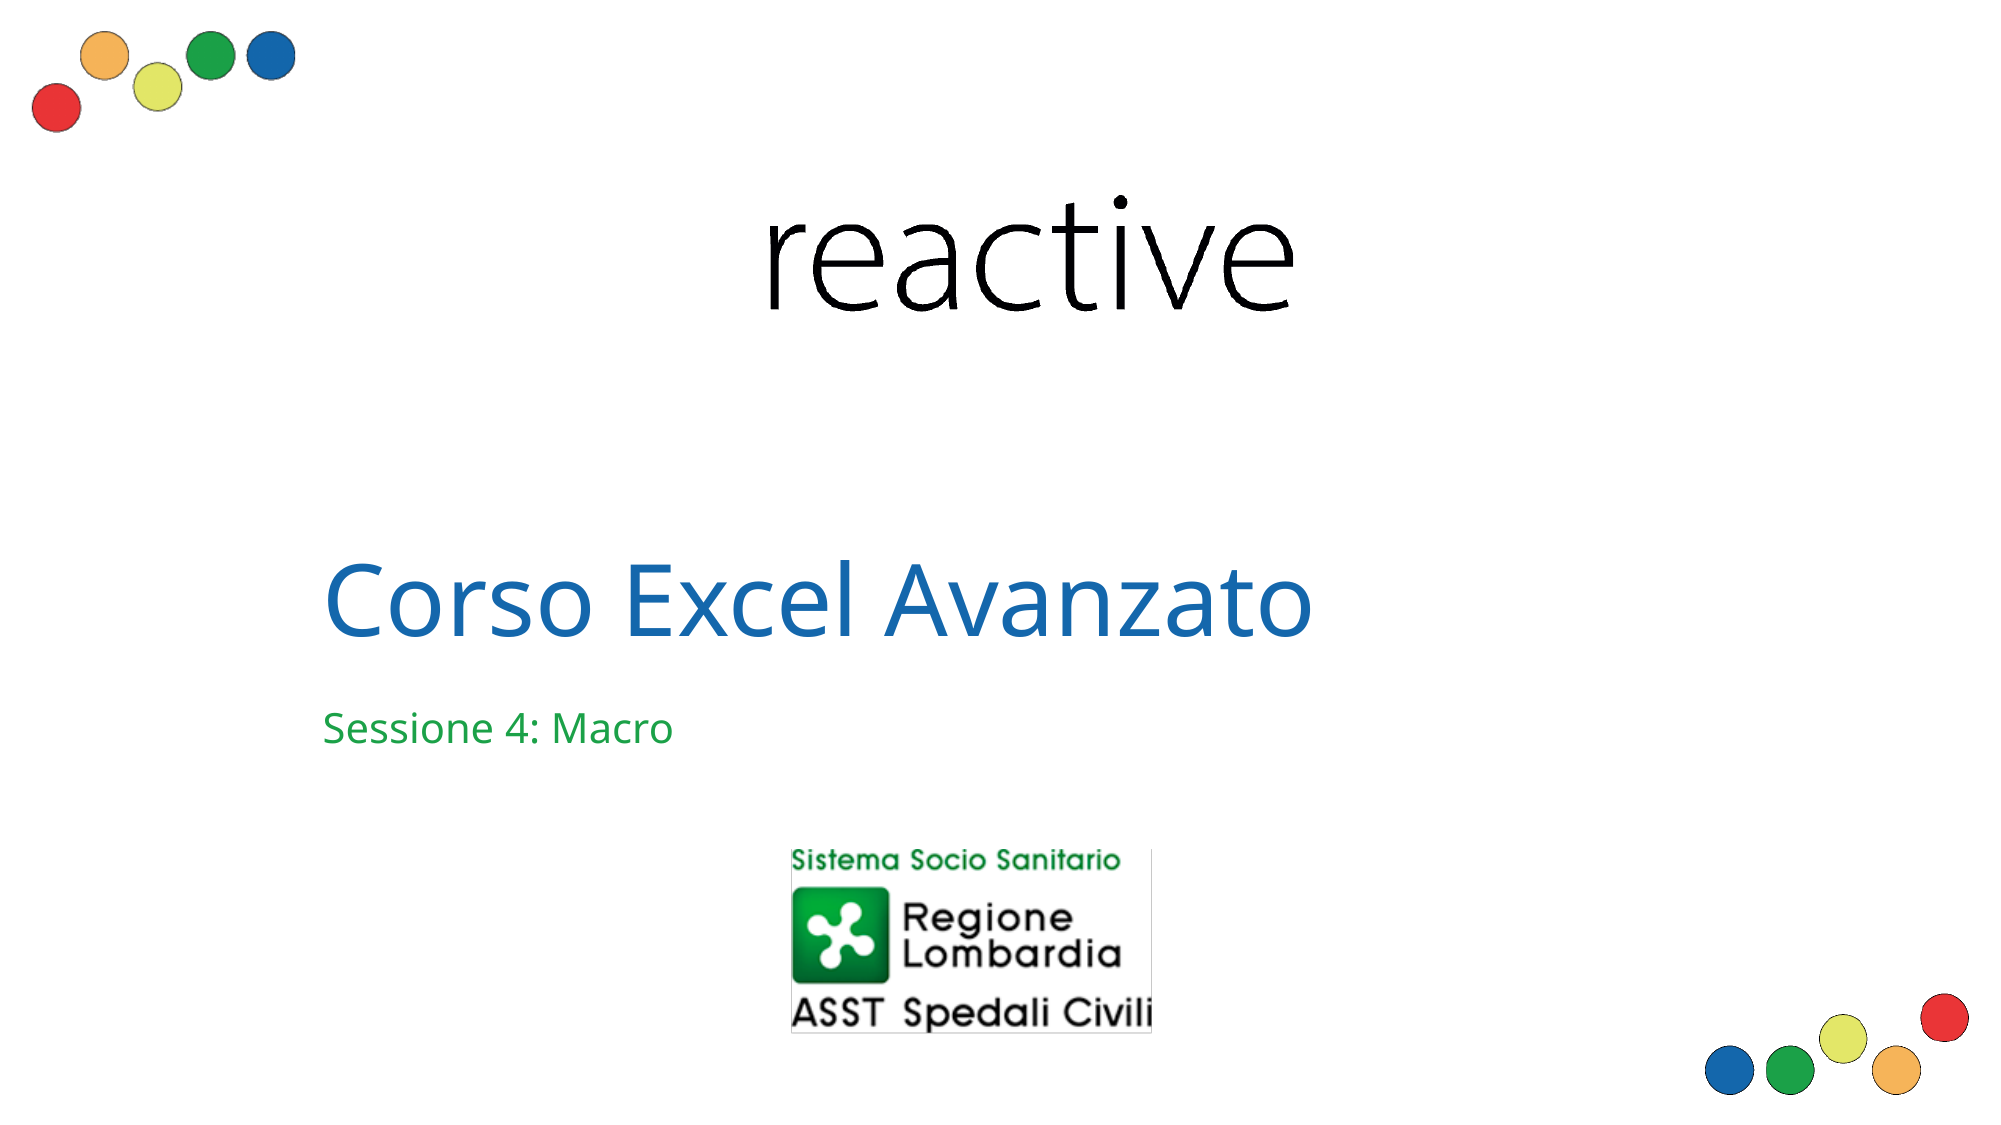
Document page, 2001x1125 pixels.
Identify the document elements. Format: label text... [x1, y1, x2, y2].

picture [765, 849, 1235, 1038]
title Corso Excel Avanzato [307, 328, 1750, 665]
picture [764, 193, 1294, 313]
subtitle Sessione 4: Macro [307, 694, 1750, 773]
picture [29, 30, 295, 135]
picture [1704, 990, 1971, 1096]
